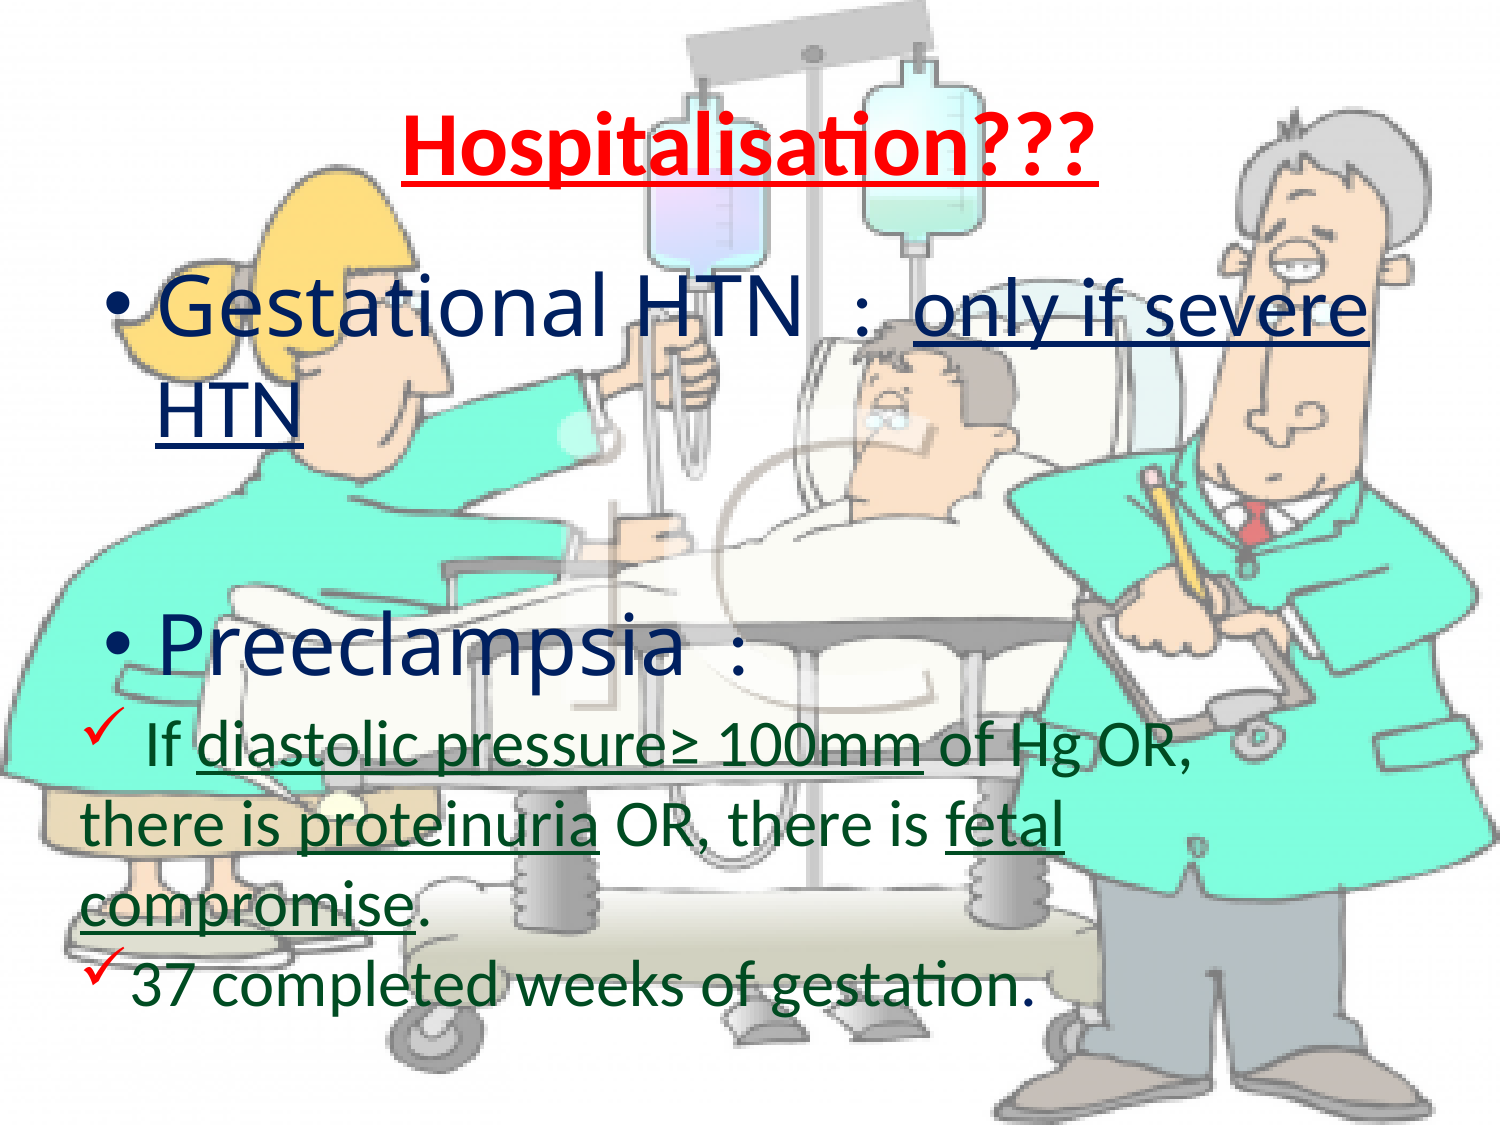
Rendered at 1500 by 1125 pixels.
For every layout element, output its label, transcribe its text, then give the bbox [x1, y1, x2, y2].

list Gestational HTN : only if severe HTN Preeclampsia : [88, 243, 1425, 705]
text_box If diastolic pressure≥ 100mm of Hg OR, there is proteinuria OR, there is fetal compromise. 37 completed weeks of gestation. [64, 692, 1235, 1027]
title Hospitalisation??? [75, 45, 1425, 233]
